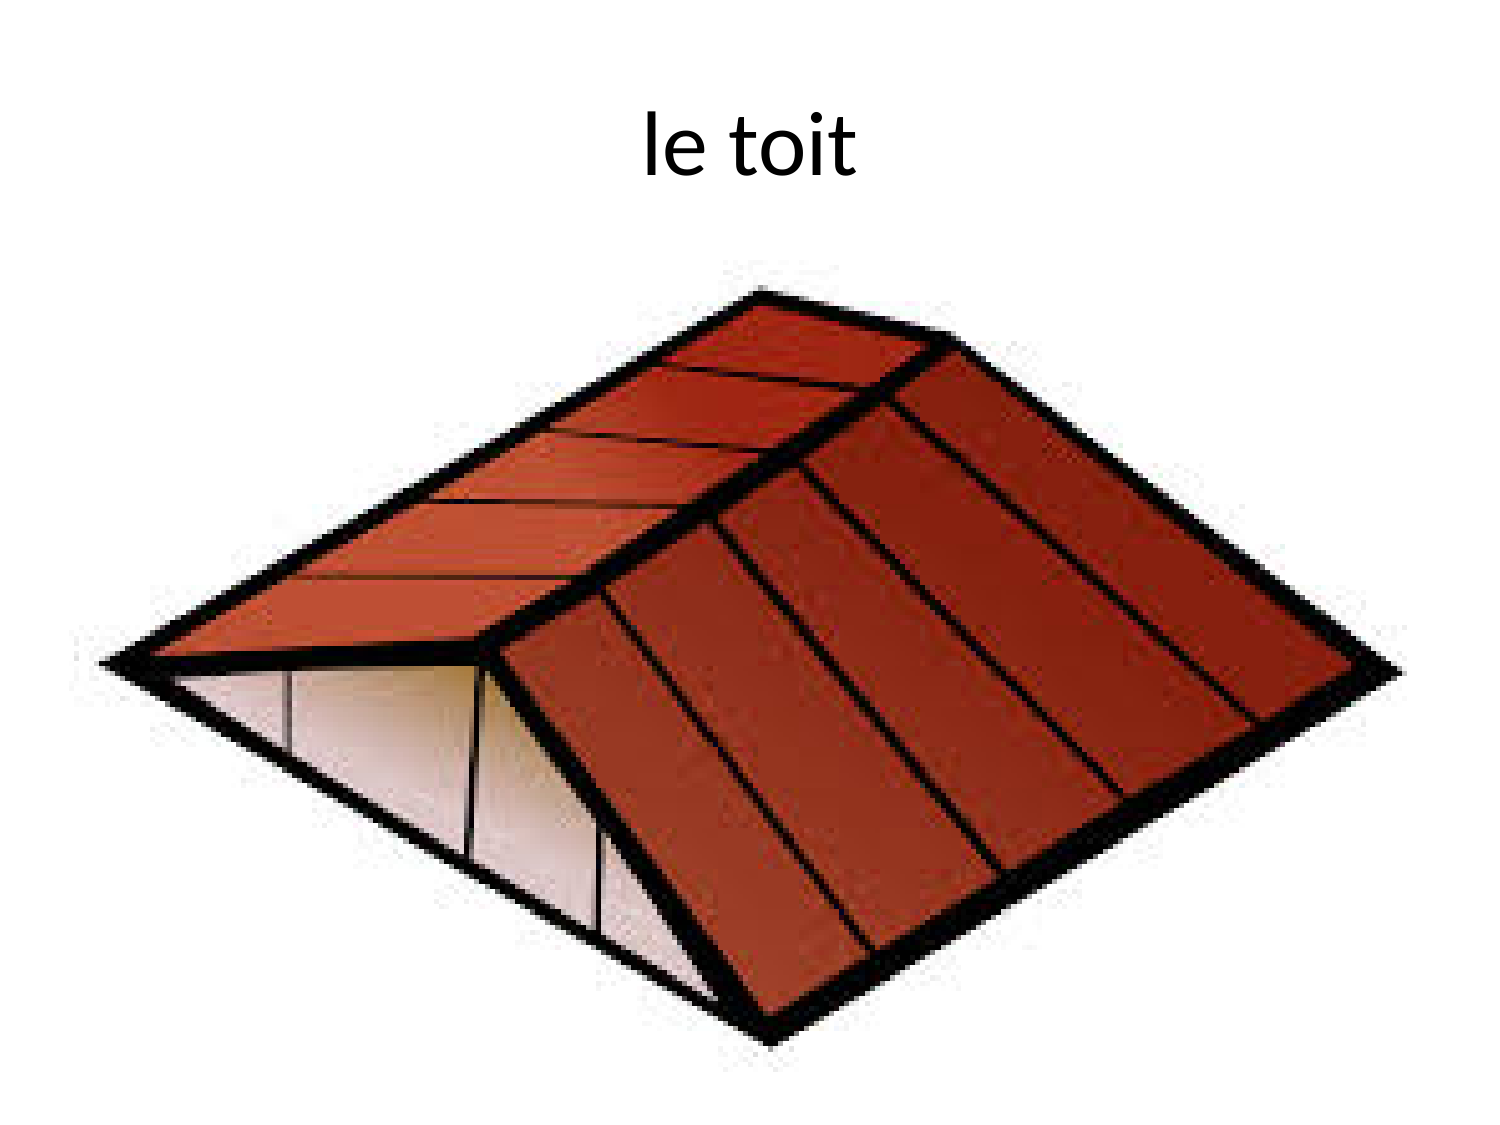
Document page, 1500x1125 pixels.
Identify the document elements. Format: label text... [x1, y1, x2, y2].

title le toit [75, 45, 1425, 217]
picture [28, 220, 1474, 1118]
